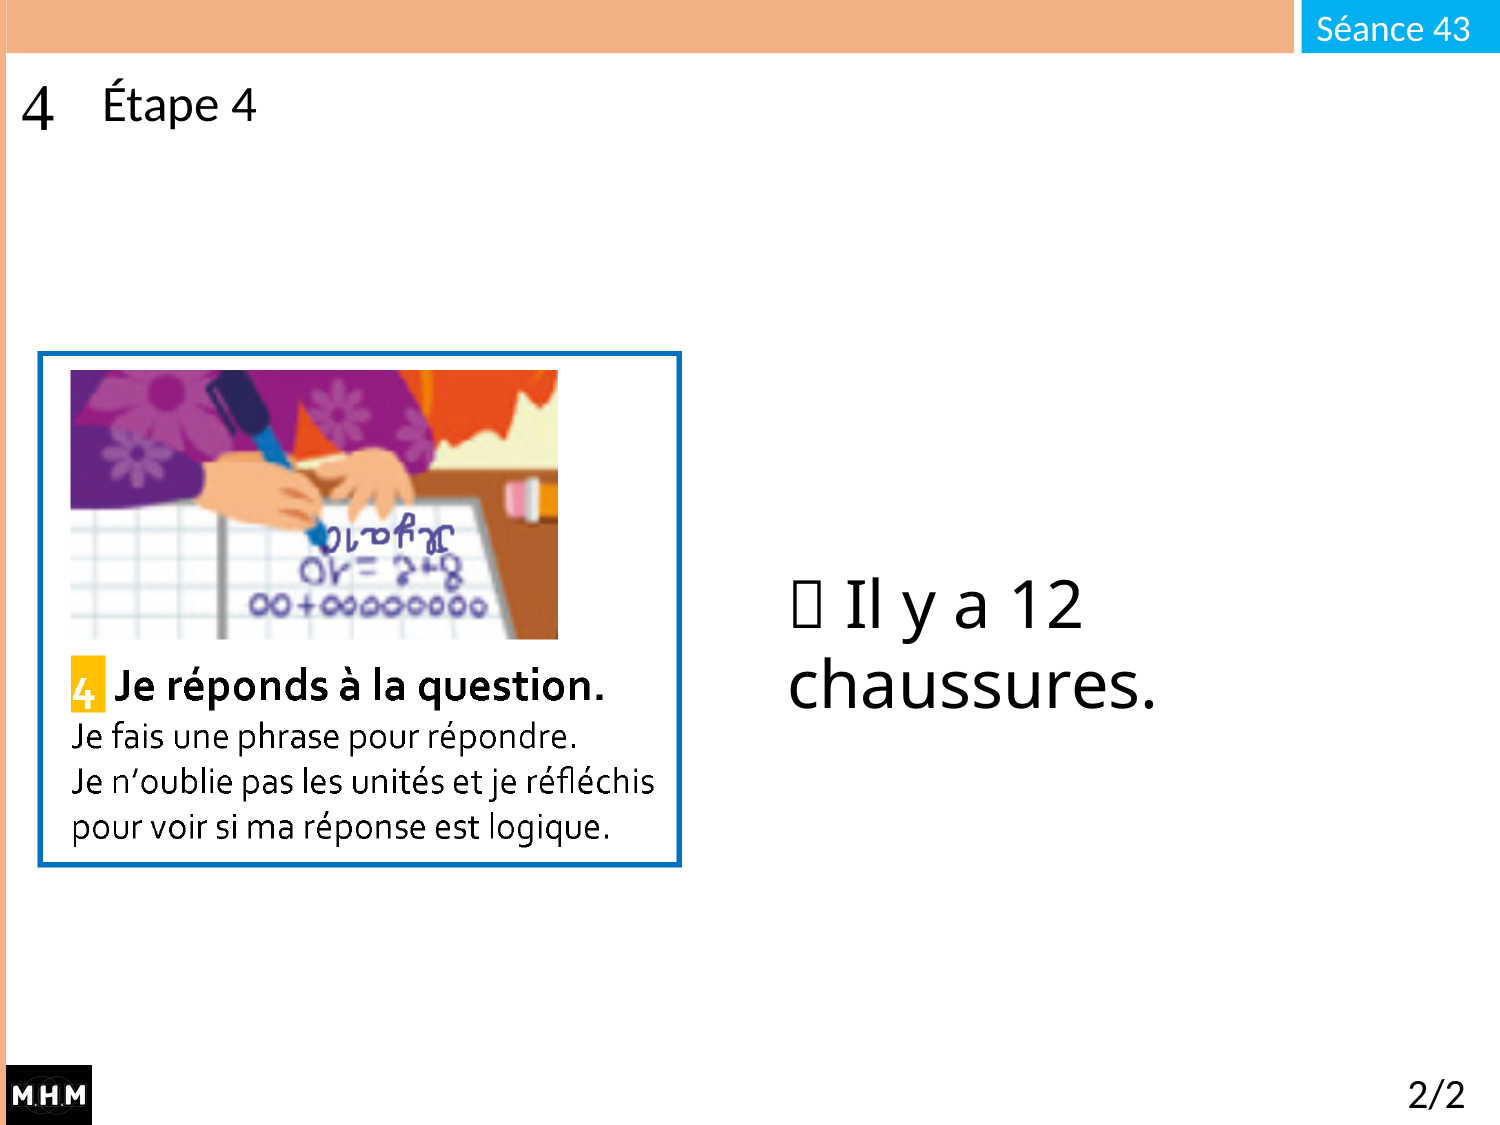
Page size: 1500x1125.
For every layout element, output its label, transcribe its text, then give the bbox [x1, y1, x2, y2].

text_box  Il y a 12 chaussures. [773, 554, 1423, 729]
list 2/2 [1373, 1064, 1500, 1125]
picture [6, 1065, 92, 1125]
title Étape 4 [87, 32, 1382, 140]
picture [34, 350, 684, 869]
